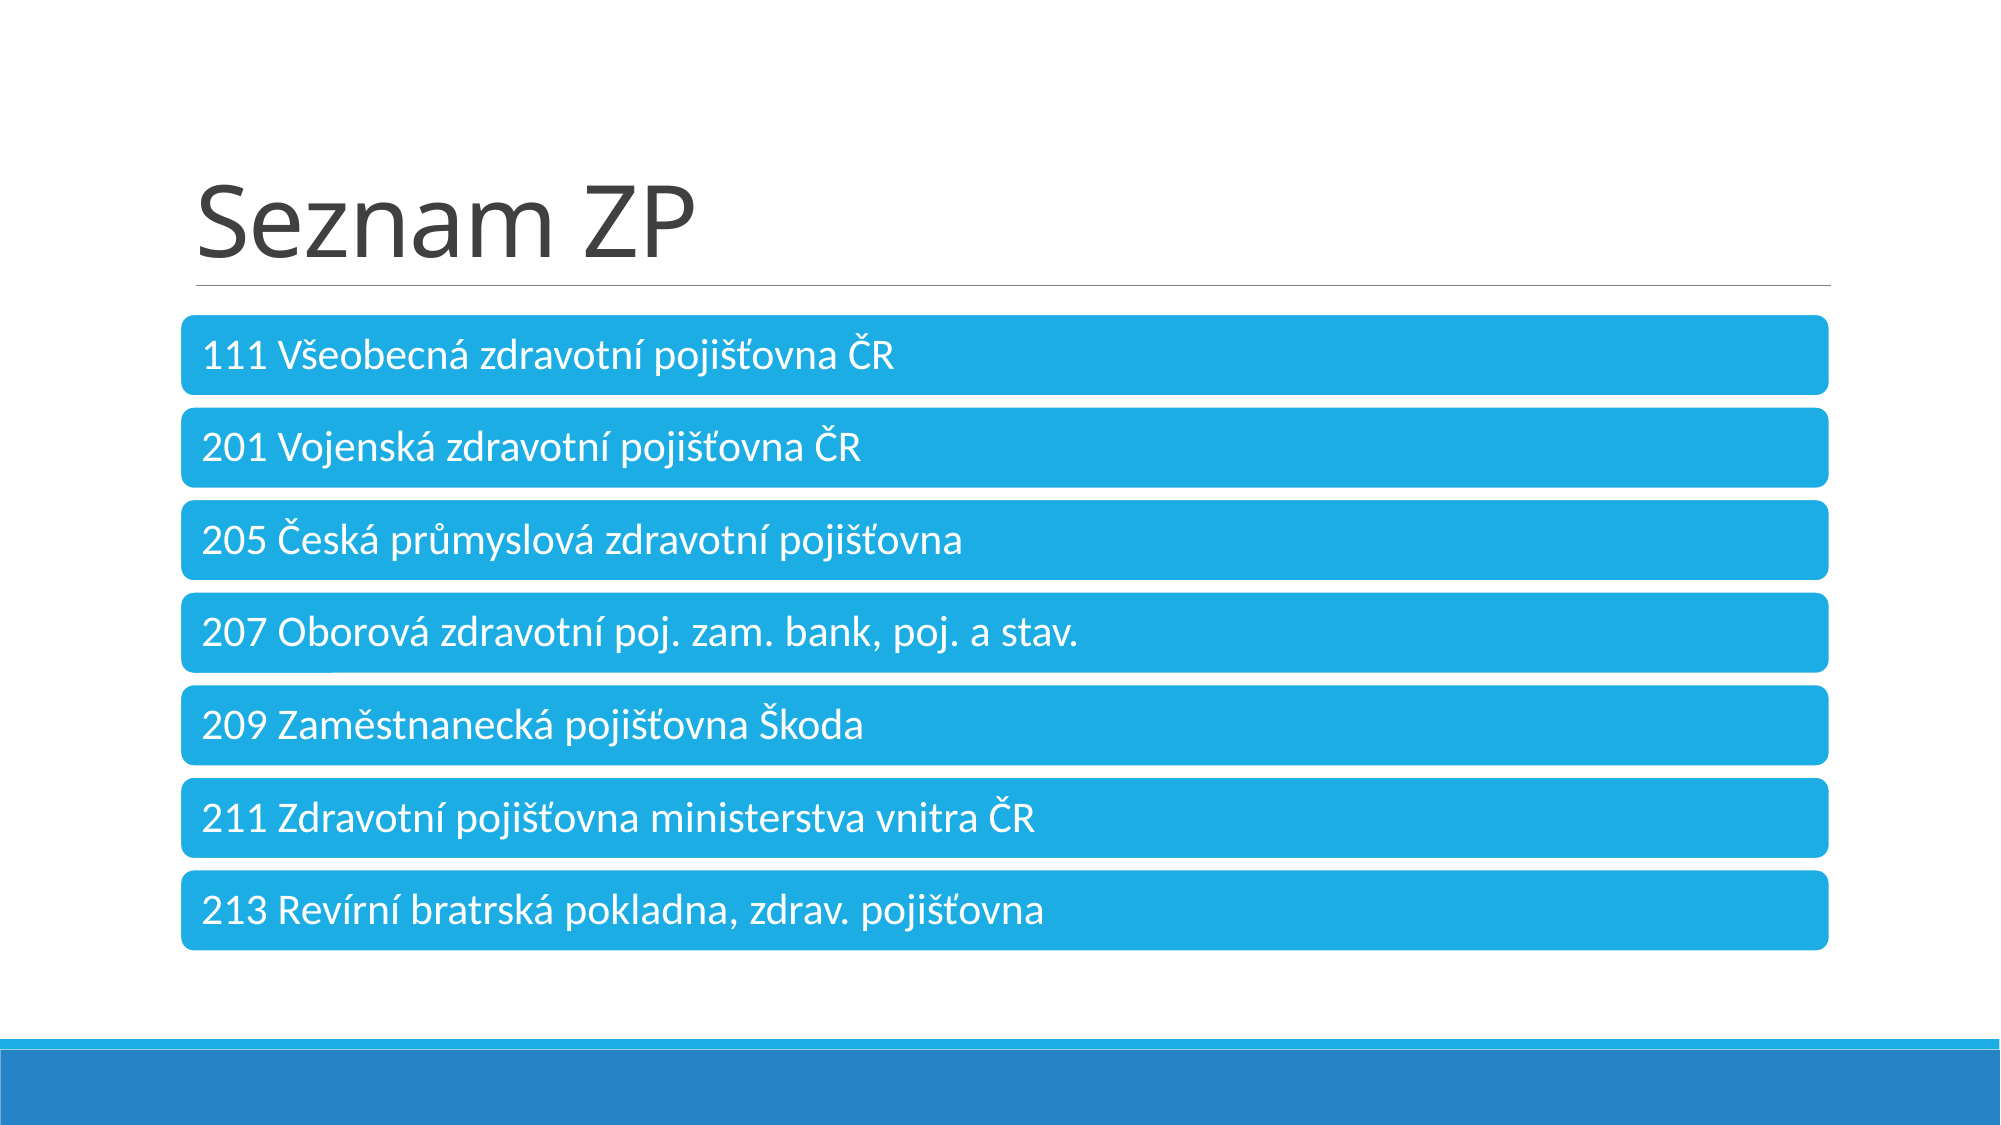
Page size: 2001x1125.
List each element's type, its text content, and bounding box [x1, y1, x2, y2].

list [179, 302, 1831, 964]
title Seznam ZP [180, 47, 1830, 285]
